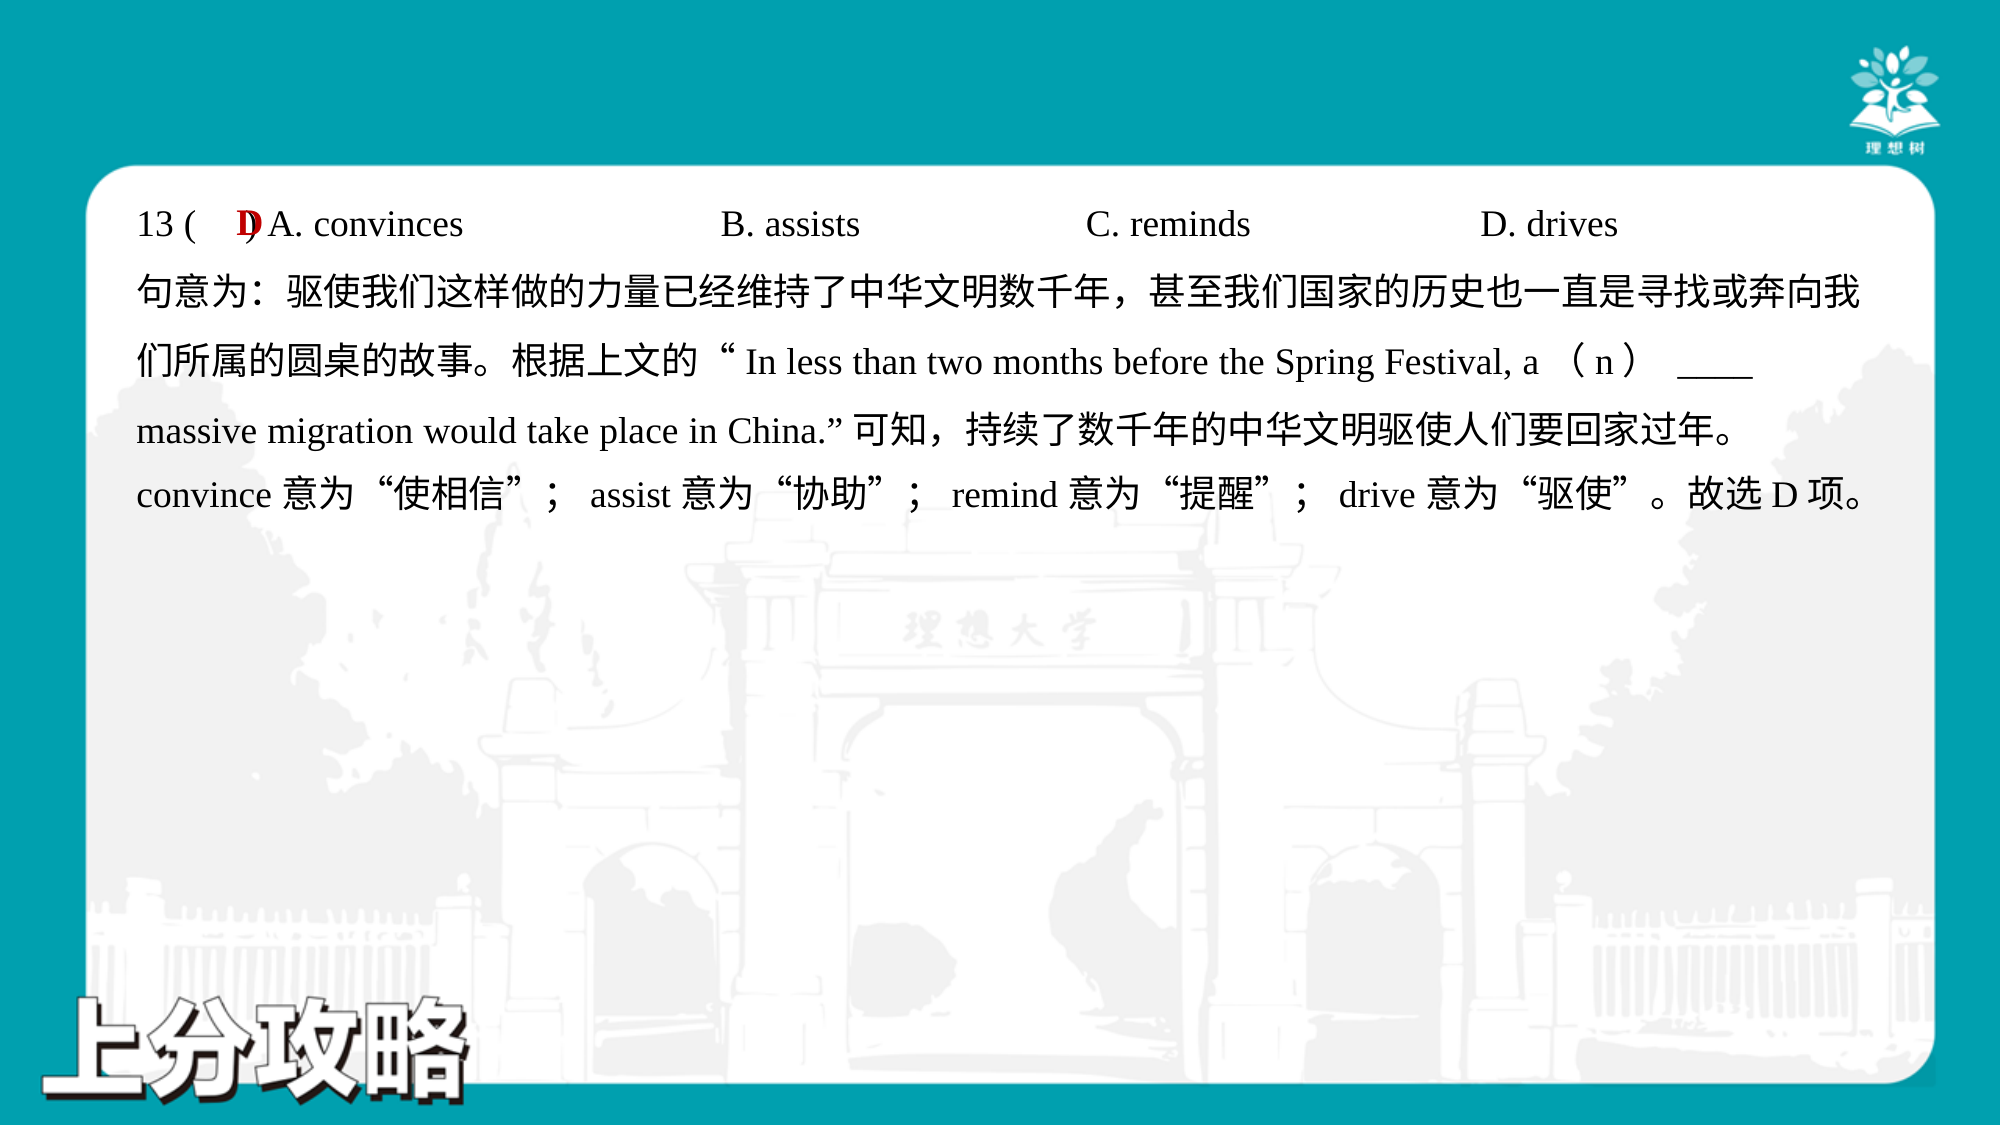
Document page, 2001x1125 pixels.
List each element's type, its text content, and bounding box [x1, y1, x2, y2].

text_box 13 ( ) A. convinces B. assists C. reminds D. drives [136, 176, 1865, 237]
picture [0, 0, 2000, 1125]
text_box D [222, 176, 278, 236]
text_box 句意为：驱使我们这样做的力量已经维持了中华文明数千年，甚至我们国家的历史也一直是寻找或奔向我 们所属的圆桌的故事。根据上文的“In less than two months before the Spring Festival, a（n） ____ massive migration would take place in China.”可知，持续了数千年的中华文明驱使人们要回家过年。 convince意为“使相信”；assist意为“协助”；remind意为“提醒”；drive意为“驱使”。故选D项。 [136, 244, 1865, 509]
